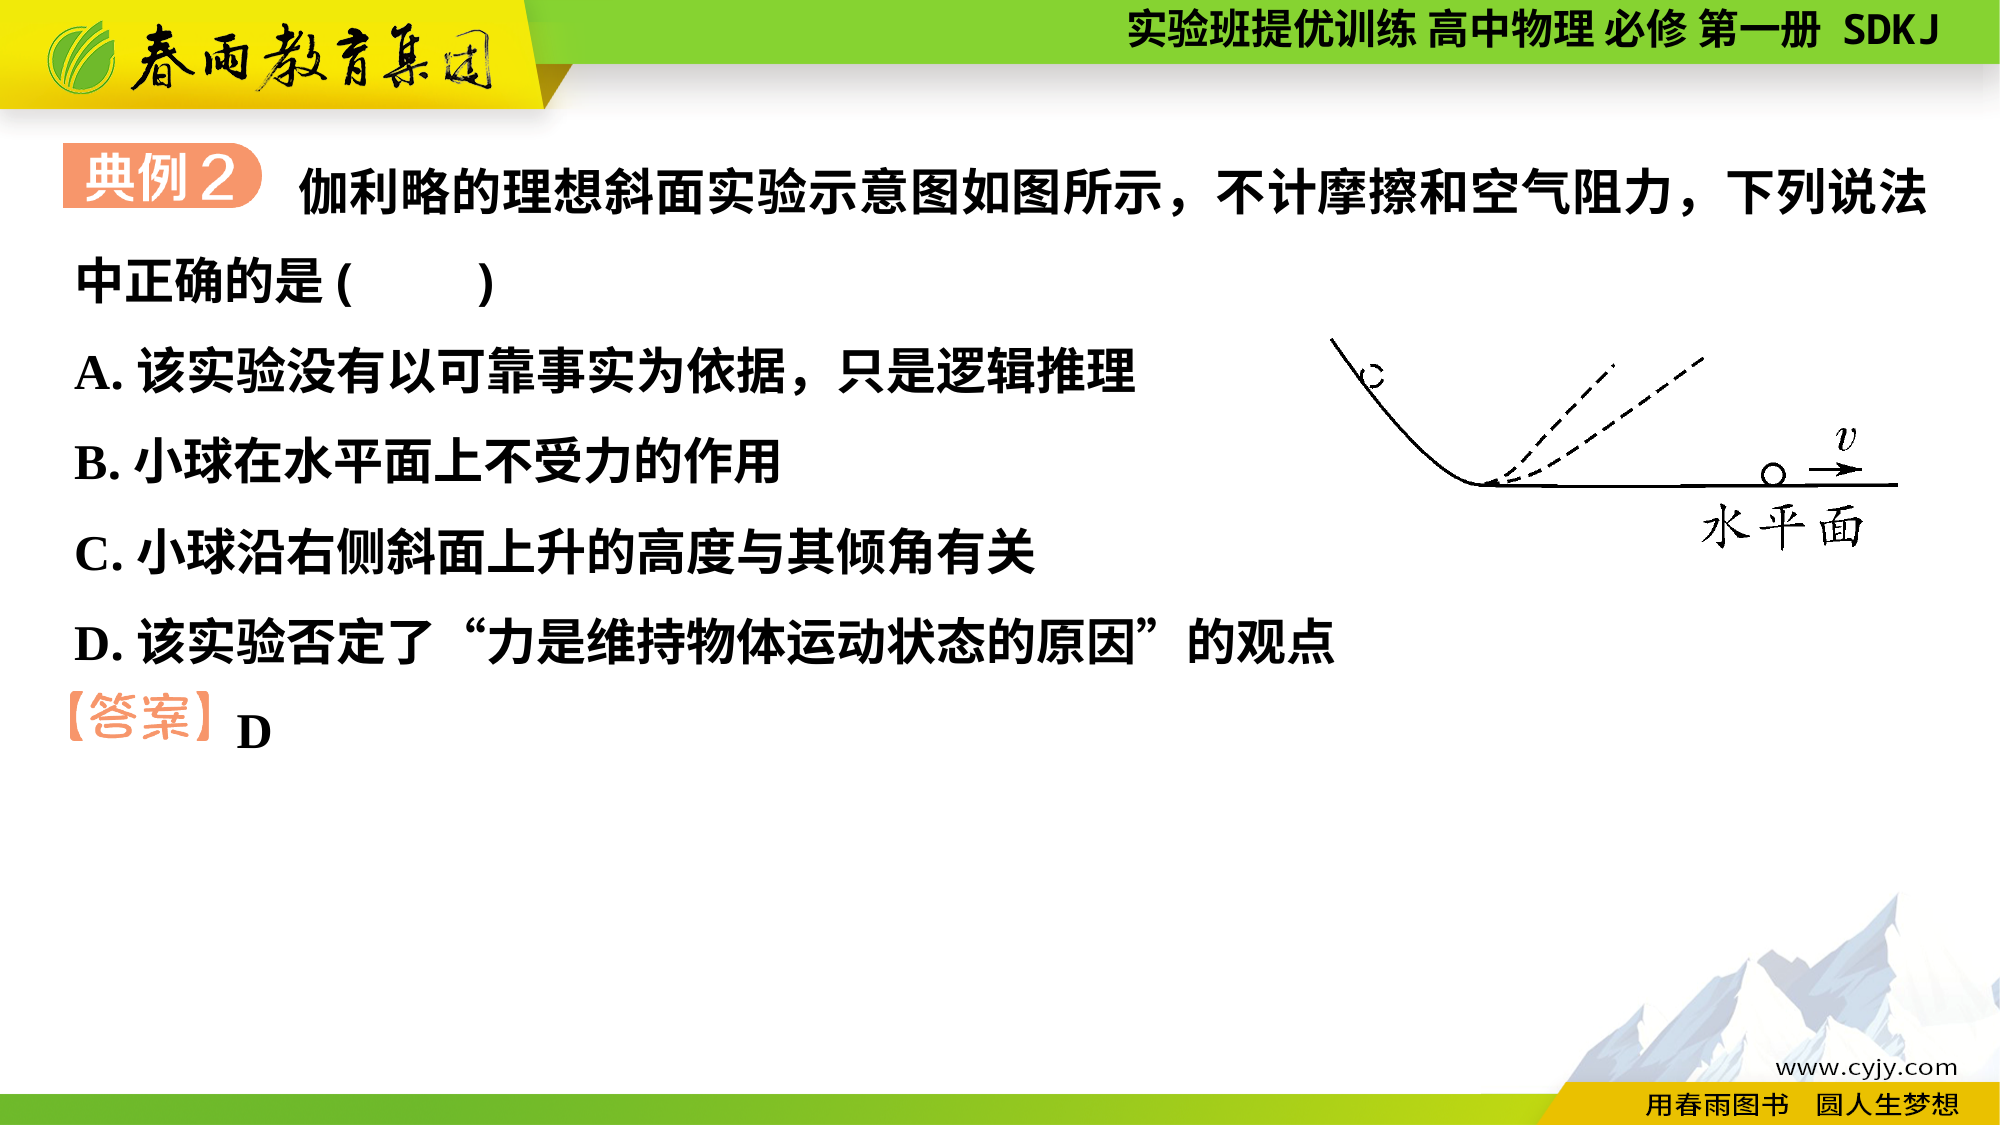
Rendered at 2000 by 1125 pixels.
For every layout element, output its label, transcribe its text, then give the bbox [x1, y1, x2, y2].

text_box D [59, 661, 1944, 767]
list 伽利略的理想斜面实验示意图如图所示，不计摩擦和空气阻力，下列说法中正确的是( ) A.该实验没有以可靠事实为依据，只是逻辑推理 B.小球在水平面上不受力的作用 C.小球沿右侧斜面上升的高度与其倾角有关 D.该实验否定了“力是维持物体运动状态的原因”的观点 [59, 122, 1944, 661]
picture [0, 0, 2000, 1125]
